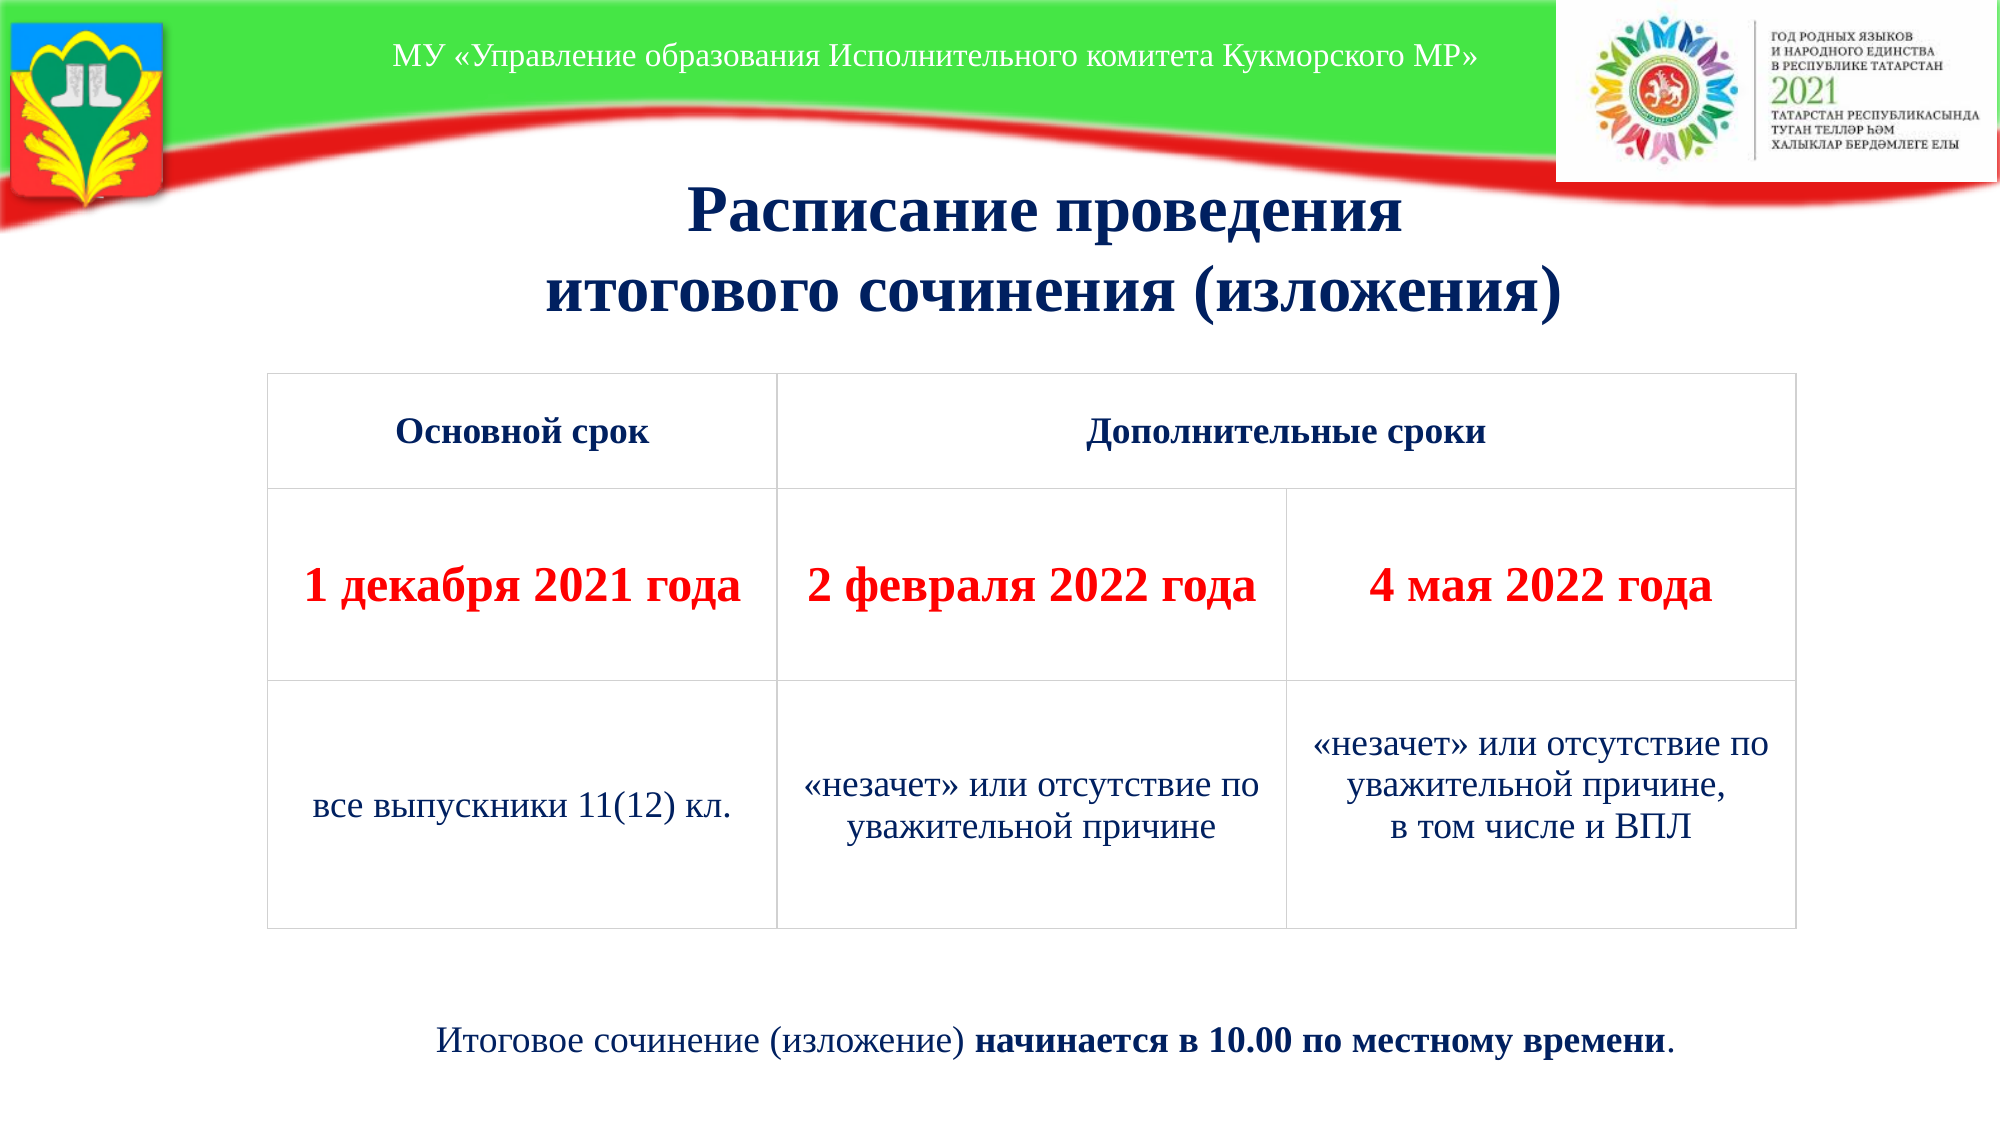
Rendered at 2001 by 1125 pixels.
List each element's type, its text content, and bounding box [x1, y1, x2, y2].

table_cell «незачет» или отсутствие по уважительной причине [778, 681, 1286, 928]
table_cell 4 мая 2022 года [1287, 489, 1795, 680]
table_cell все выпускники 11(12) кл. [268, 681, 776, 928]
picture [0, 0, 2000, 234]
text_box Итоговое сочинение (изложение) начинается в 10.00 по местному времени. [421, 1007, 1936, 1068]
table_header Основной срок [268, 374, 776, 488]
table_cell «незачет» или отсутствие по уважительной причине, в том числе и ВПЛ [1287, 681, 1795, 928]
table_header Дополнительные сроки [778, 374, 1795, 488]
text_box Расписание проведения итогового сочинения (изложения) [530, 245, 1579, 402]
table_cell 2 февраля 2022 года [778, 489, 1286, 680]
table_cell 1 декабря 2021 года [268, 489, 776, 680]
